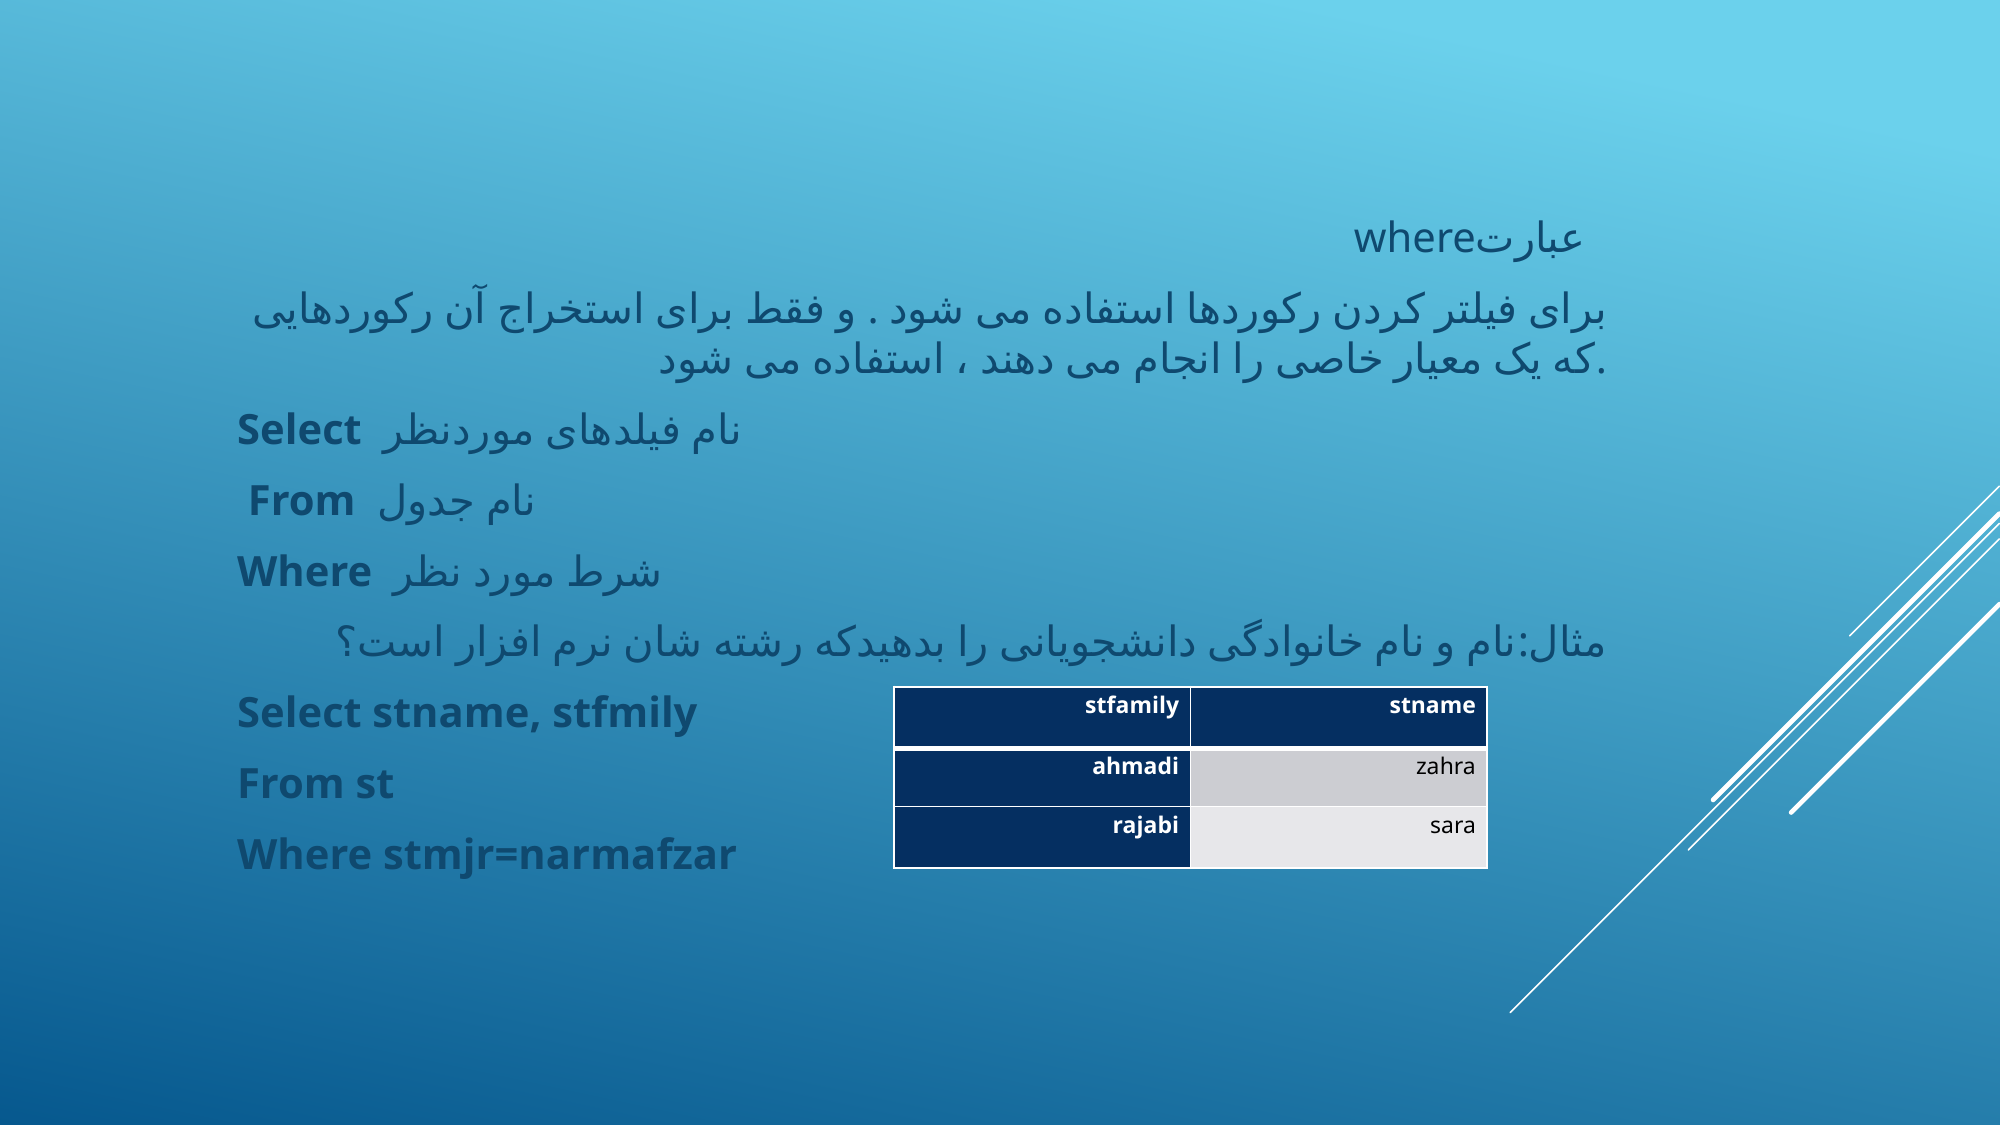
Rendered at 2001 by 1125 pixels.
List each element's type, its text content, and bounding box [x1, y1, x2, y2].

table_header stname [1191, 688, 1486, 746]
table_cell rajabi [895, 807, 1190, 867]
table_header stfamily [895, 688, 1190, 746]
table_cell ahmadi [895, 751, 1190, 806]
table_cell zahra [1191, 751, 1486, 806]
table_cell sara [1191, 807, 1486, 867]
list whereعبارت برای فیلتر کردن رکوردها استفاده می شود . و فقط برای استخراج آن رکوردهایی که یک معیار خاصی را انجام می دهند ، استفاده می شود. Select نام فیلدهای موردنظر From نام جدول Where شرط مورد نظر مثال:نام و نام خانوادگی دانشجویانی را بدهیدکه رشته شان نرم افزار است؟ Select stname, stfmily From st Where stmjr=narmafzar [222, 123, 1623, 966]
